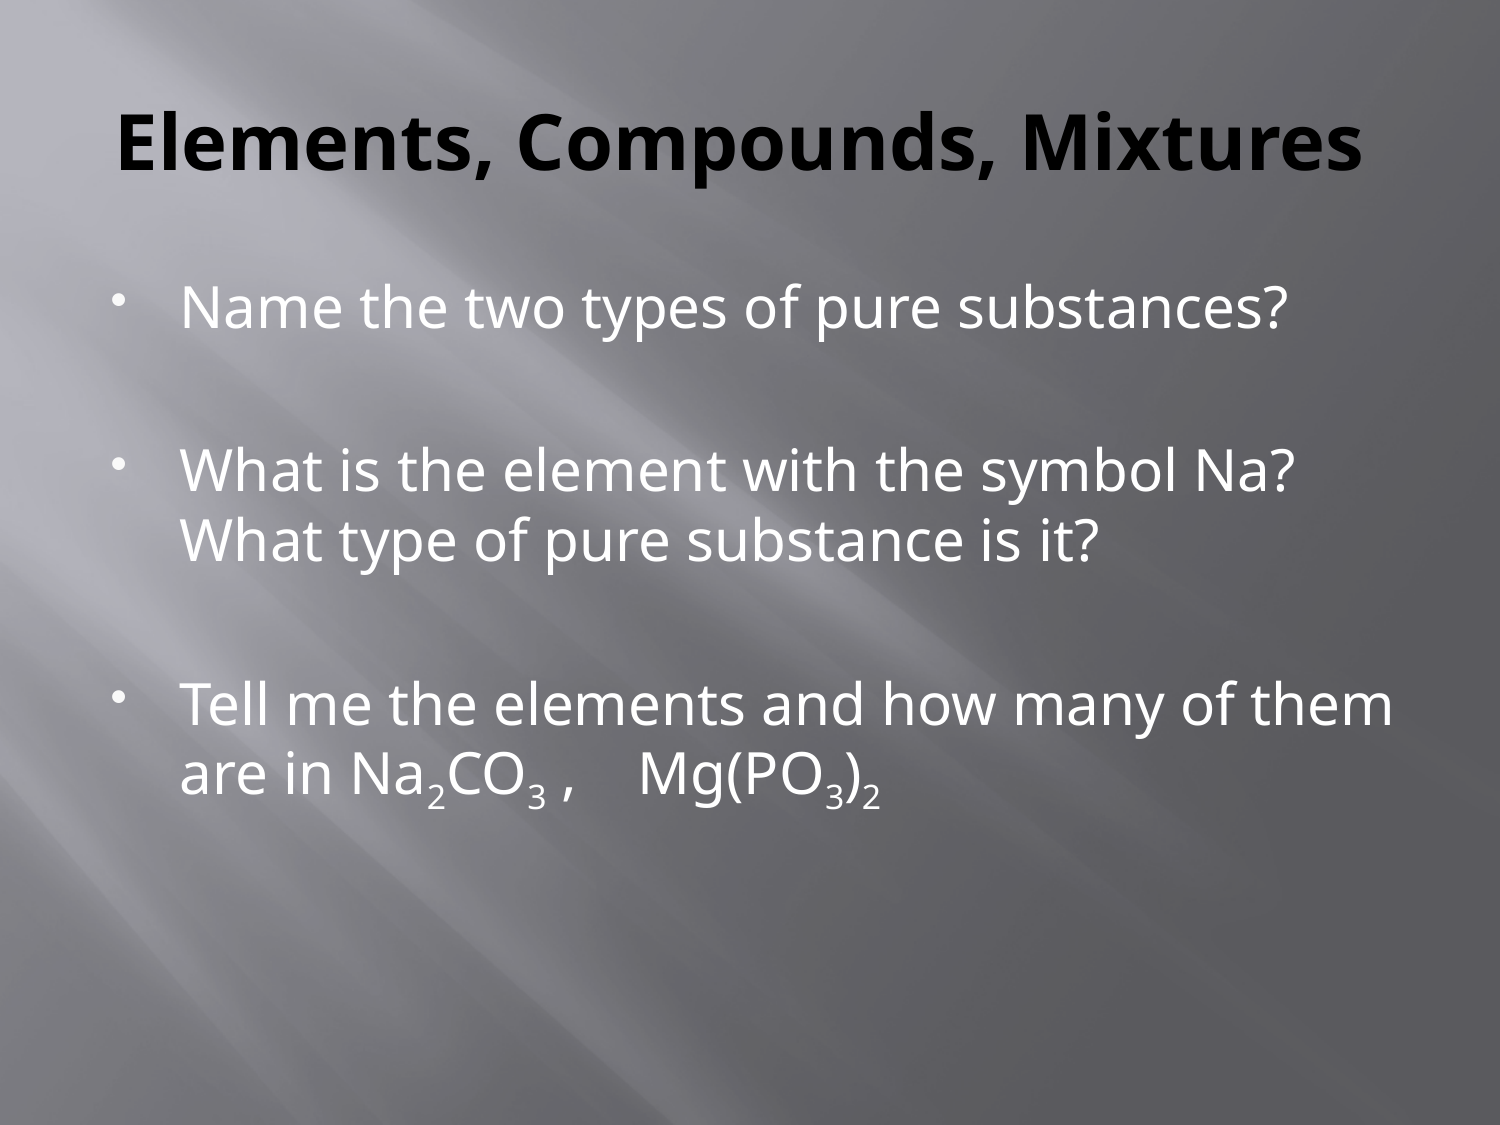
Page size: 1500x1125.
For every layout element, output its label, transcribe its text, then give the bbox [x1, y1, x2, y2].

list Name the two types of pure substances? What is the element with the symbol Na? What type of pure substance is it? Tell me the elements and how many of them are in Na2CO3 , Mg(PO3)2 [75, 262, 1425, 1035]
title Elements, Compounds, Mixtures [75, 45, 1425, 233]
